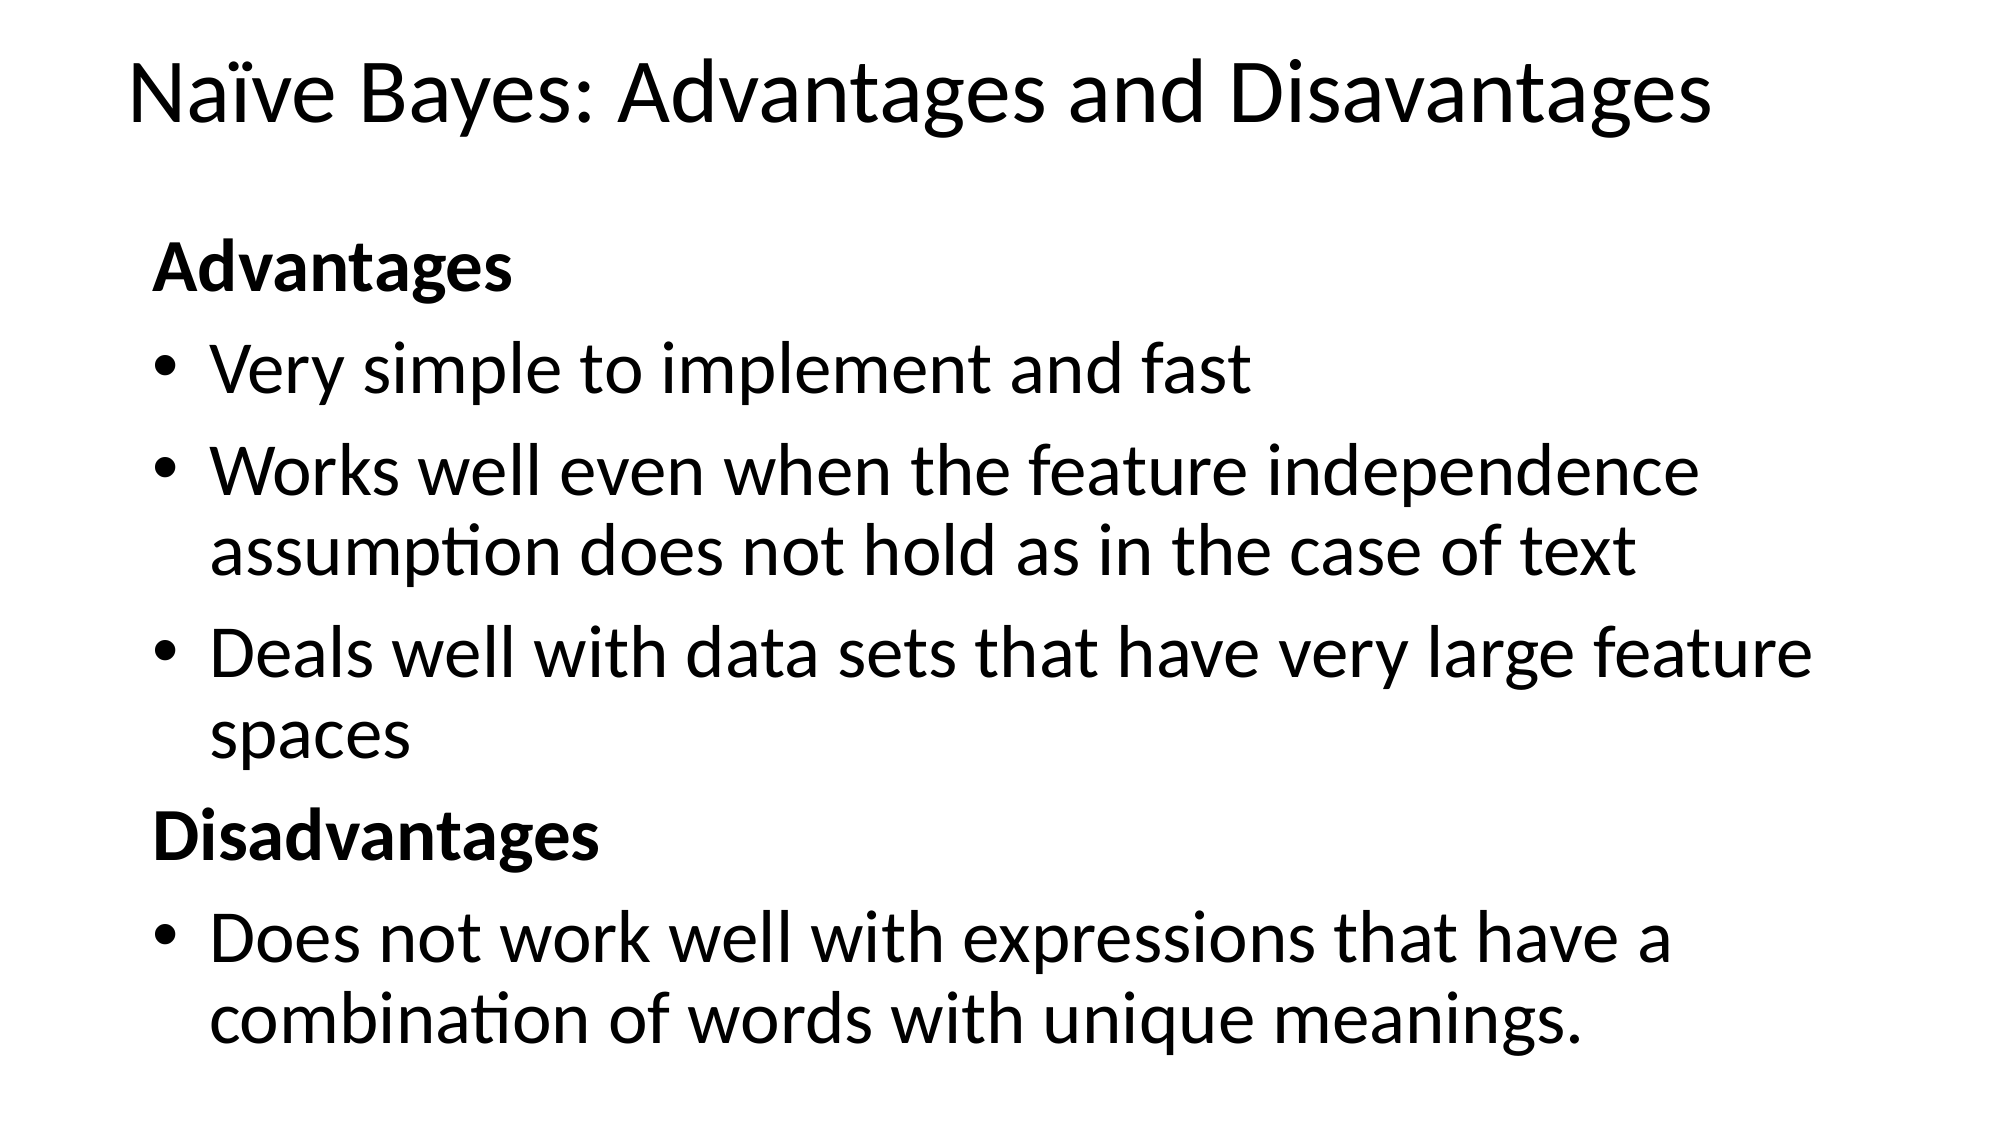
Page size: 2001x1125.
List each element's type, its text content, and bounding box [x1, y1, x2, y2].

text_box Naïve Bayes: Advantages and Disavantages [112, 23, 1919, 149]
list Advantages Very simple to implement and fast Works well even when the feature independence assumption does not hold as in the case of text Deals well with data sets that have very large feature spaces Disadvantages Does not work well with expressions that have a combination of words with unique meanings. [137, 219, 1863, 1125]
